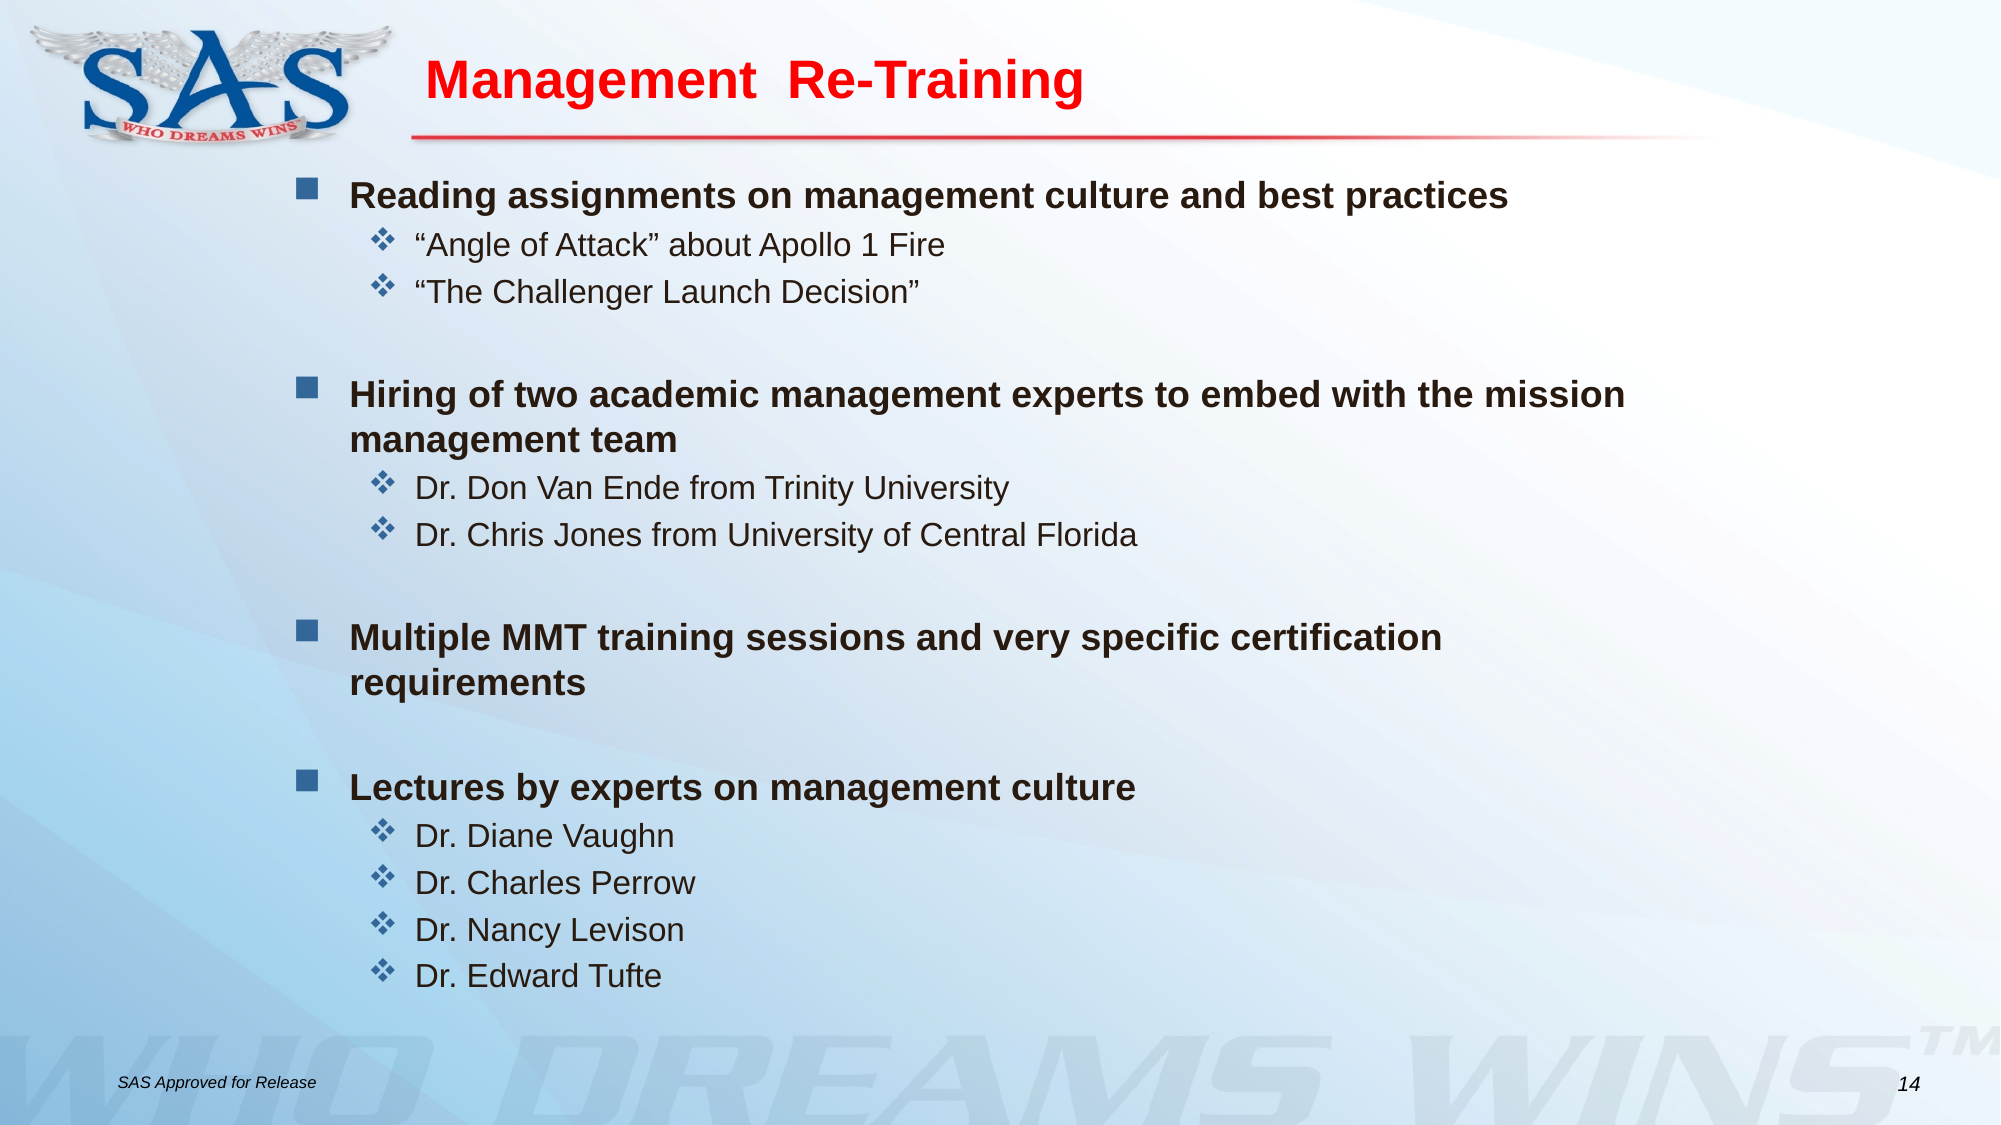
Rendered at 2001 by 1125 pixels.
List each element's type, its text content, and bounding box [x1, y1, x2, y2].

slide_number 14 [1799, 1062, 1936, 1100]
list Reading assignments on management culture and best practices “Angle of Attack” about Apollo 1 Fire “The Challenger Launch Decision” Hiring of two academic management experts to embed with the mission management team Dr. Don Van Ende from Trinity University Dr. Chris Jones from University of Central Florida Multiple MMT training sessions and very specific certification requirements Lectures by experts on management culture Dr. Diane Vaughn Dr. Charles Perrow Dr. Nancy Levison Dr. Edward Tufte [277, 163, 1701, 1041]
title Management Re-Training [410, 24, 1939, 139]
picture [0, 0, 2000, 1125]
